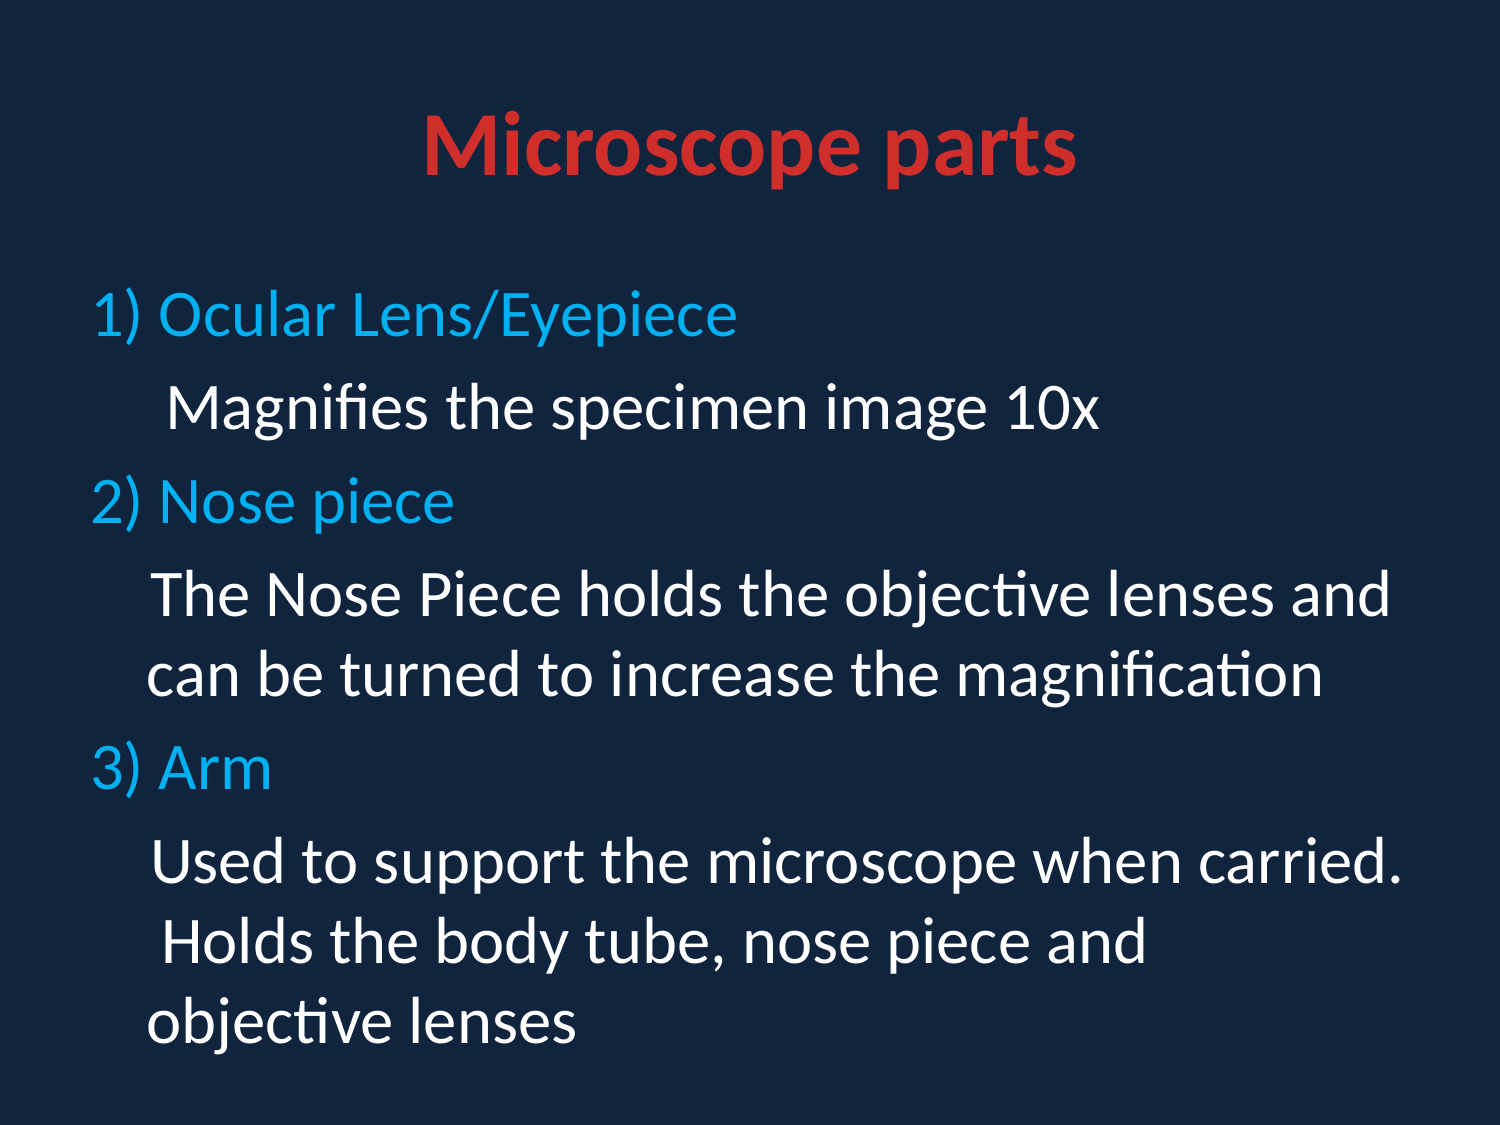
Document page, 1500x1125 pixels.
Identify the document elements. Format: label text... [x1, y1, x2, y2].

title Microscope parts [75, 45, 1425, 233]
list 1) Ocular Lens/Eyepiece Magnifies the specimen image 10x 2) Nose piece The Nose Piece holds the objective lenses and can be turned to increase the magnification 3) Arm Used to support the microscope when carried. Holds the body tube, nose piece and objective lenses [75, 262, 1425, 1005]
